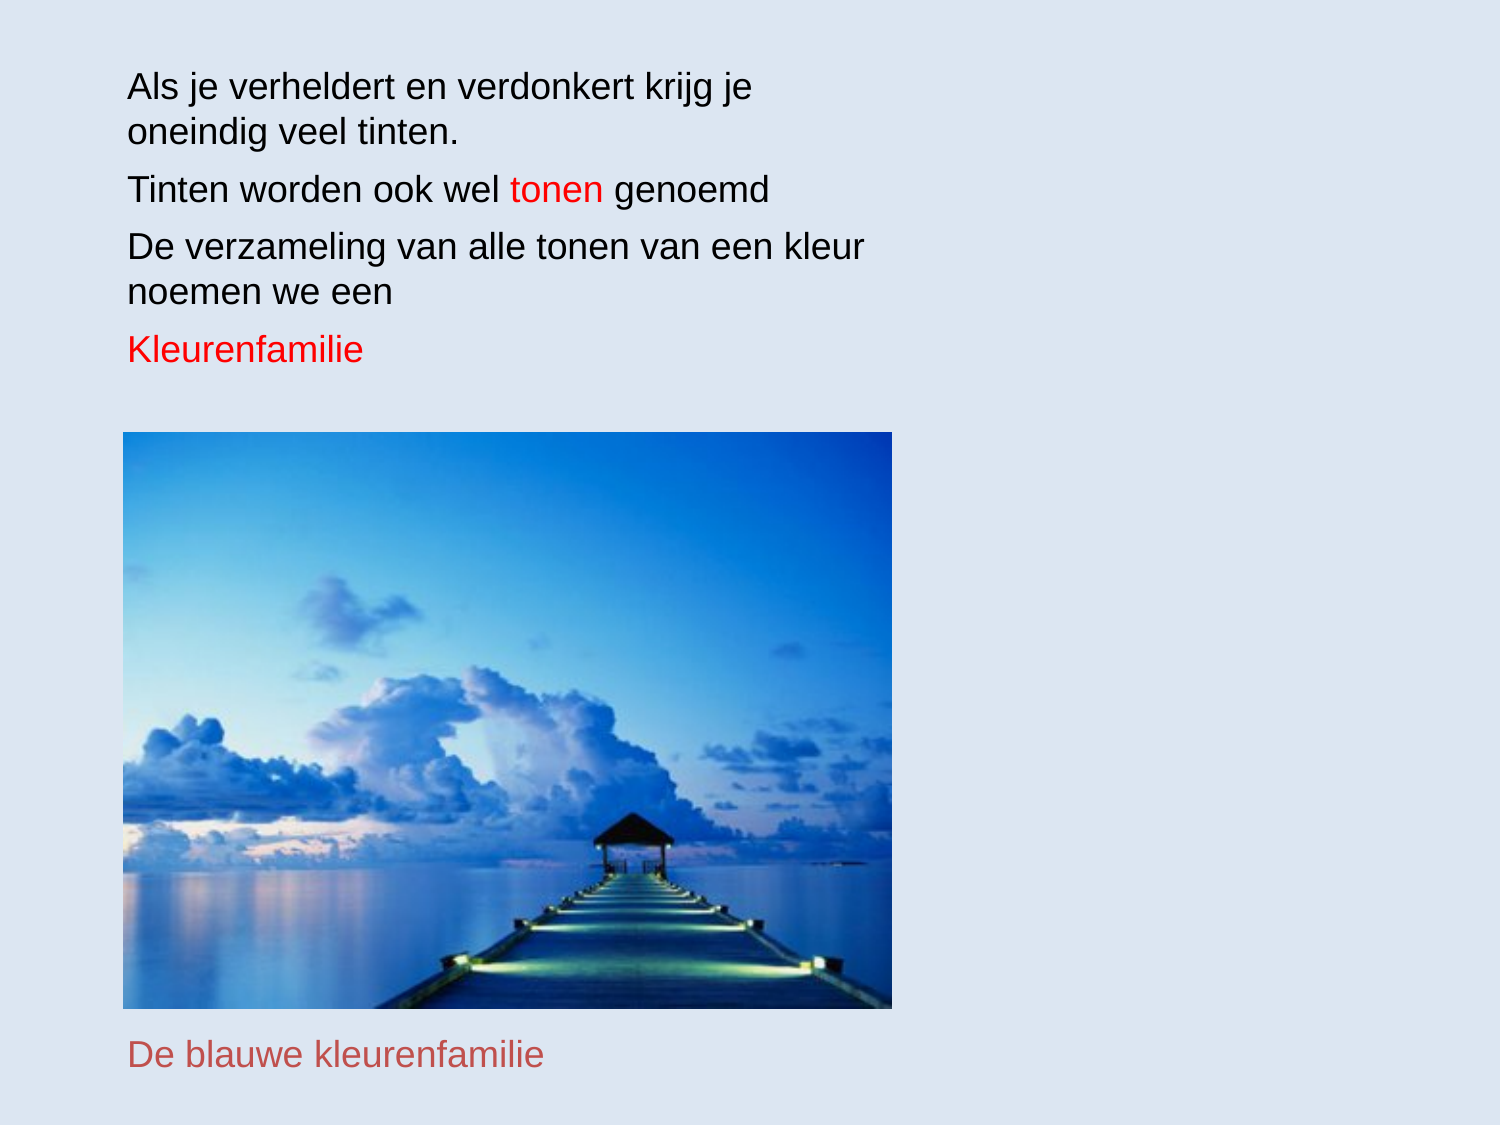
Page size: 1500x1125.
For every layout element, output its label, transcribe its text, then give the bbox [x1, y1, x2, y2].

text_box Als je verheldert en verdonkert krijg je oneindig veel tinten. Tinten worden ook wel tonen genoemd De verzameling van alle tonen van een kleur noemen we een Kleurenfamilie [112, 54, 904, 435]
text_box De blauwe kleurenfamilie [112, 1023, 774, 1083]
picture [123, 432, 892, 1009]
